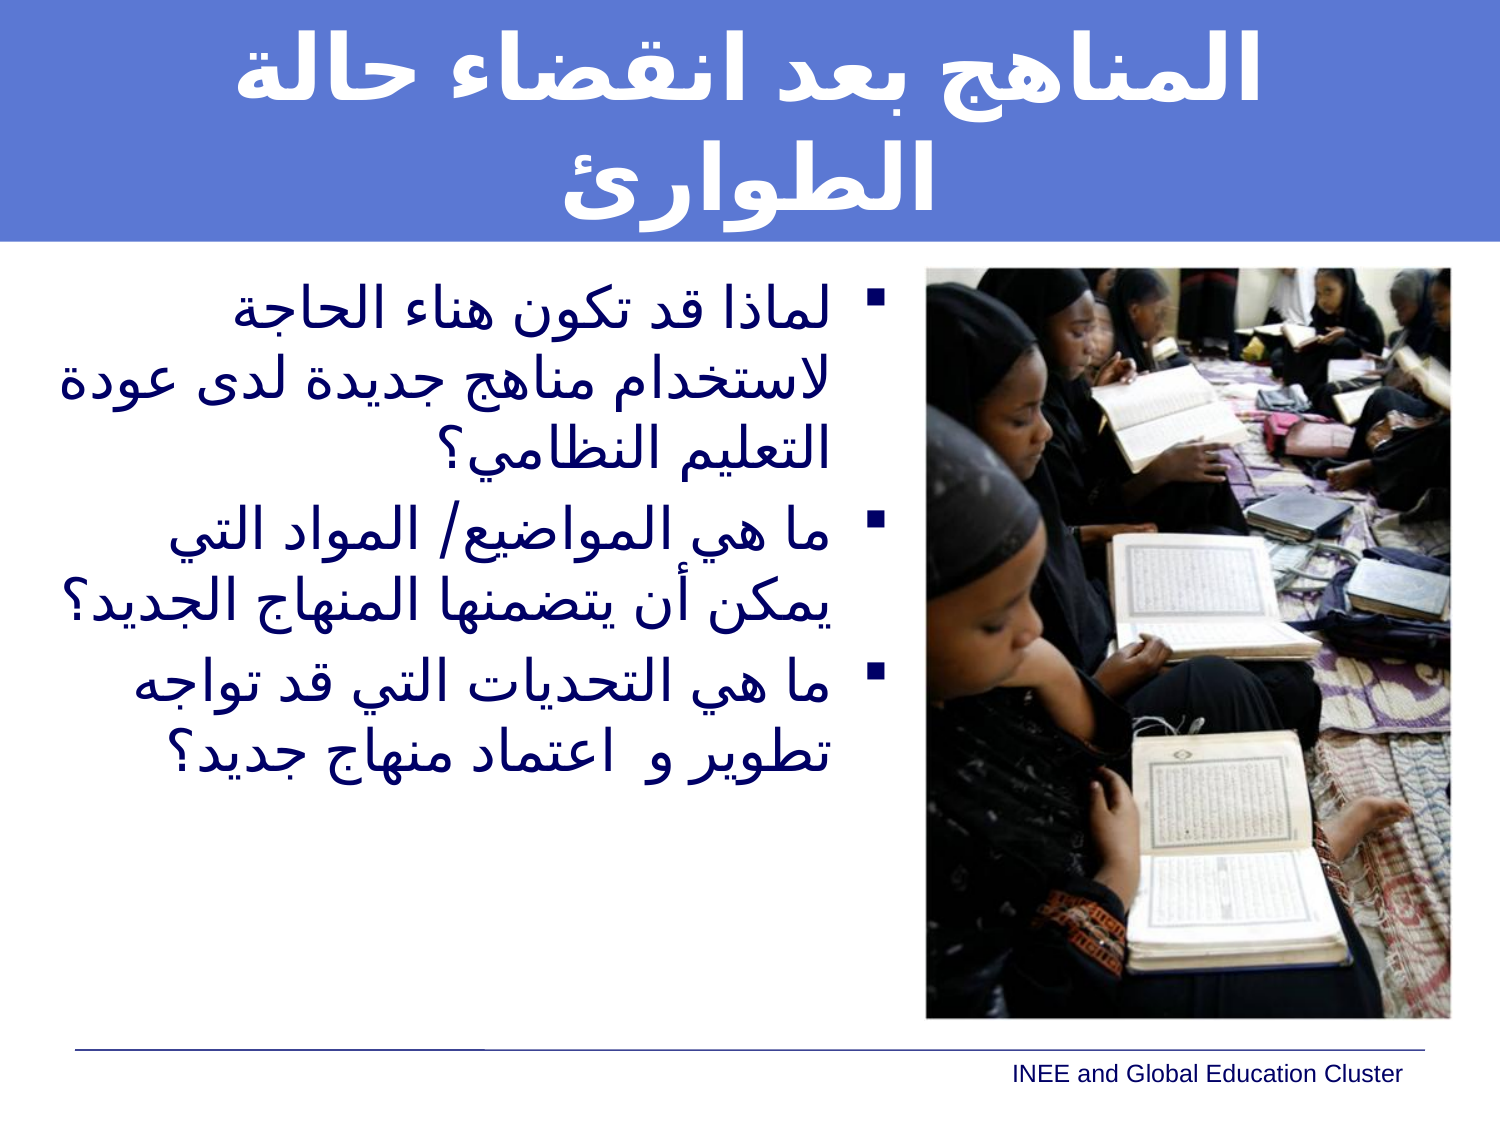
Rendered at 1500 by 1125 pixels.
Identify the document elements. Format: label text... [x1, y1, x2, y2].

list لماذا قد تكون هناء الحاجة لاستخدام مناهج جديدة لدى عودة التعليم النظامي؟ ما هي المواضيع/ المواد التي يمكن أن يتضمنها المنهاج الجديد؟ ما هي التحديات التي قد تواجه تطوير و اعتماد منهاج جديد؟ [41, 262, 905, 1006]
title المناهج بعد انقضاء حالة الطوارئ [74, 24, 1426, 213]
footer INEE and Global Education Cluster [75, 1049, 1427, 1103]
picture [923, 266, 1454, 1021]
